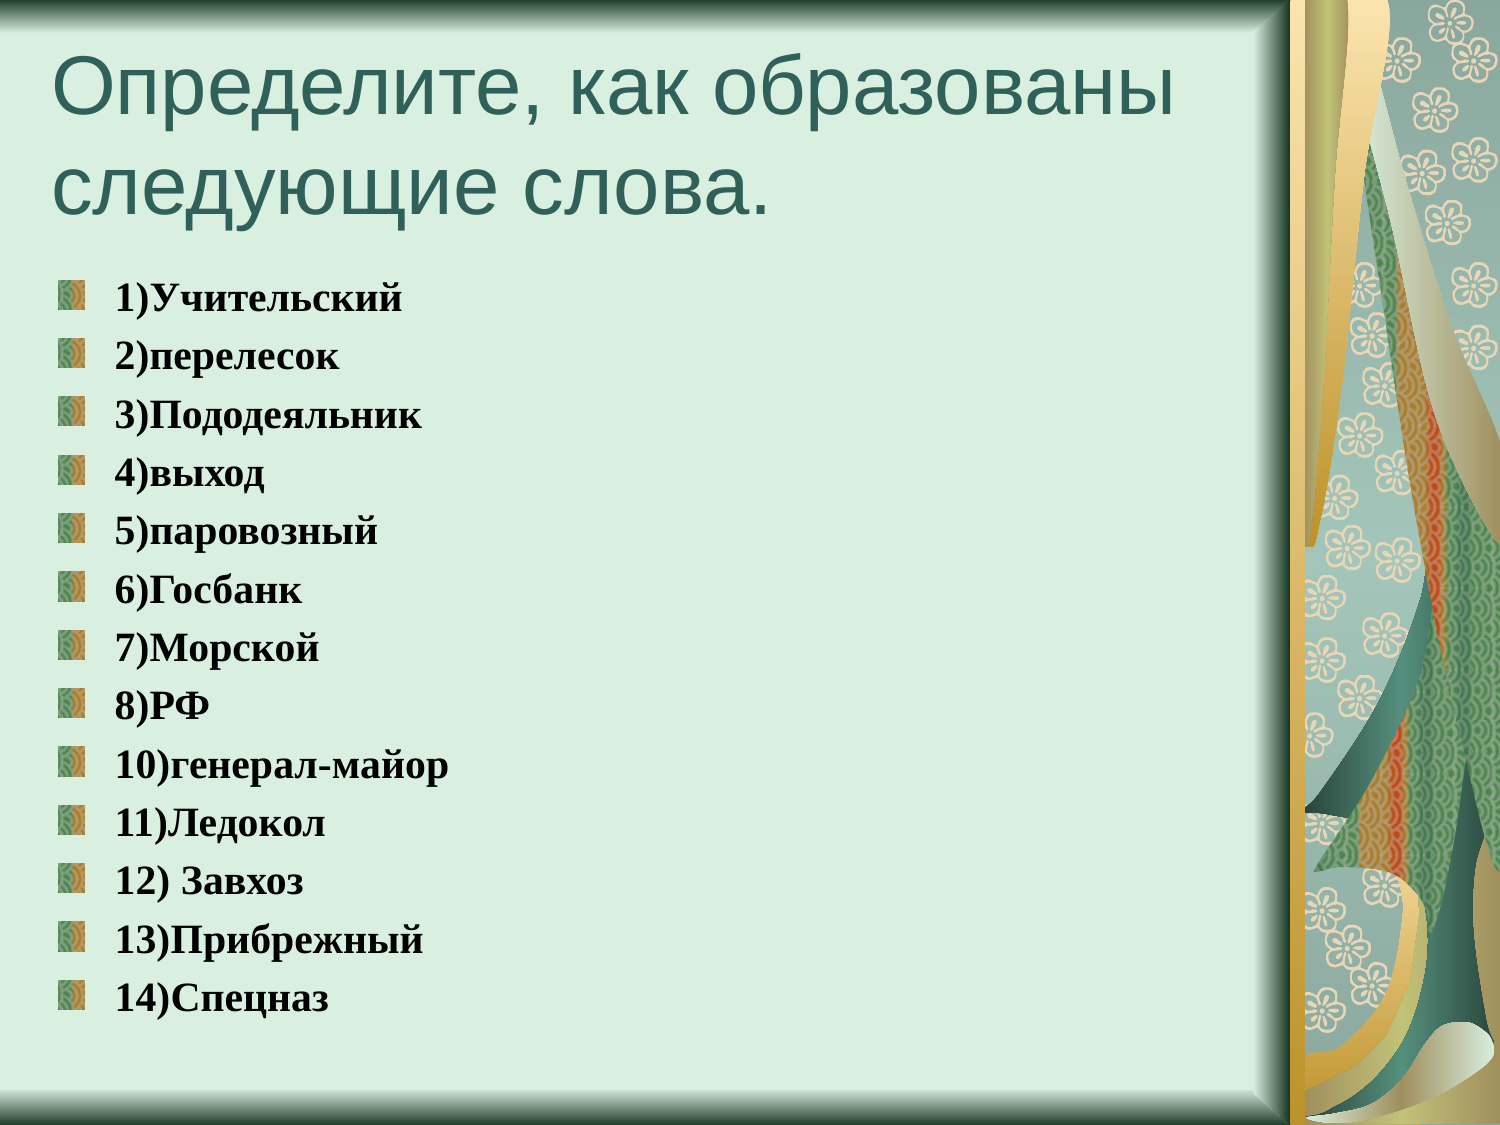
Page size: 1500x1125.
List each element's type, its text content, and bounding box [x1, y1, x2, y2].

picture [58, 571, 85, 602]
title Определите, как образованы следующие слова. [35, 37, 1263, 225]
picture [58, 688, 85, 718]
picture [58, 338, 85, 368]
picture [58, 980, 85, 1010]
picture [58, 280, 85, 310]
picture [58, 455, 85, 485]
picture [58, 921, 85, 952]
picture [58, 805, 85, 835]
picture [58, 396, 85, 426]
list 1)Учительский 2)перелесок 3)Пододеяльник 4)выход 5)паровозный 6)Госбанк 7)Морской 8)РФ 10)генерал-майор 11)Ледокол 12) Завхоз 13)Прибрежный 14)Спецназ [43, 262, 1255, 1000]
picture [58, 513, 85, 543]
picture [58, 863, 85, 893]
picture [58, 746, 85, 777]
picture [58, 630, 85, 660]
picture [1314, 144, 1500, 936]
